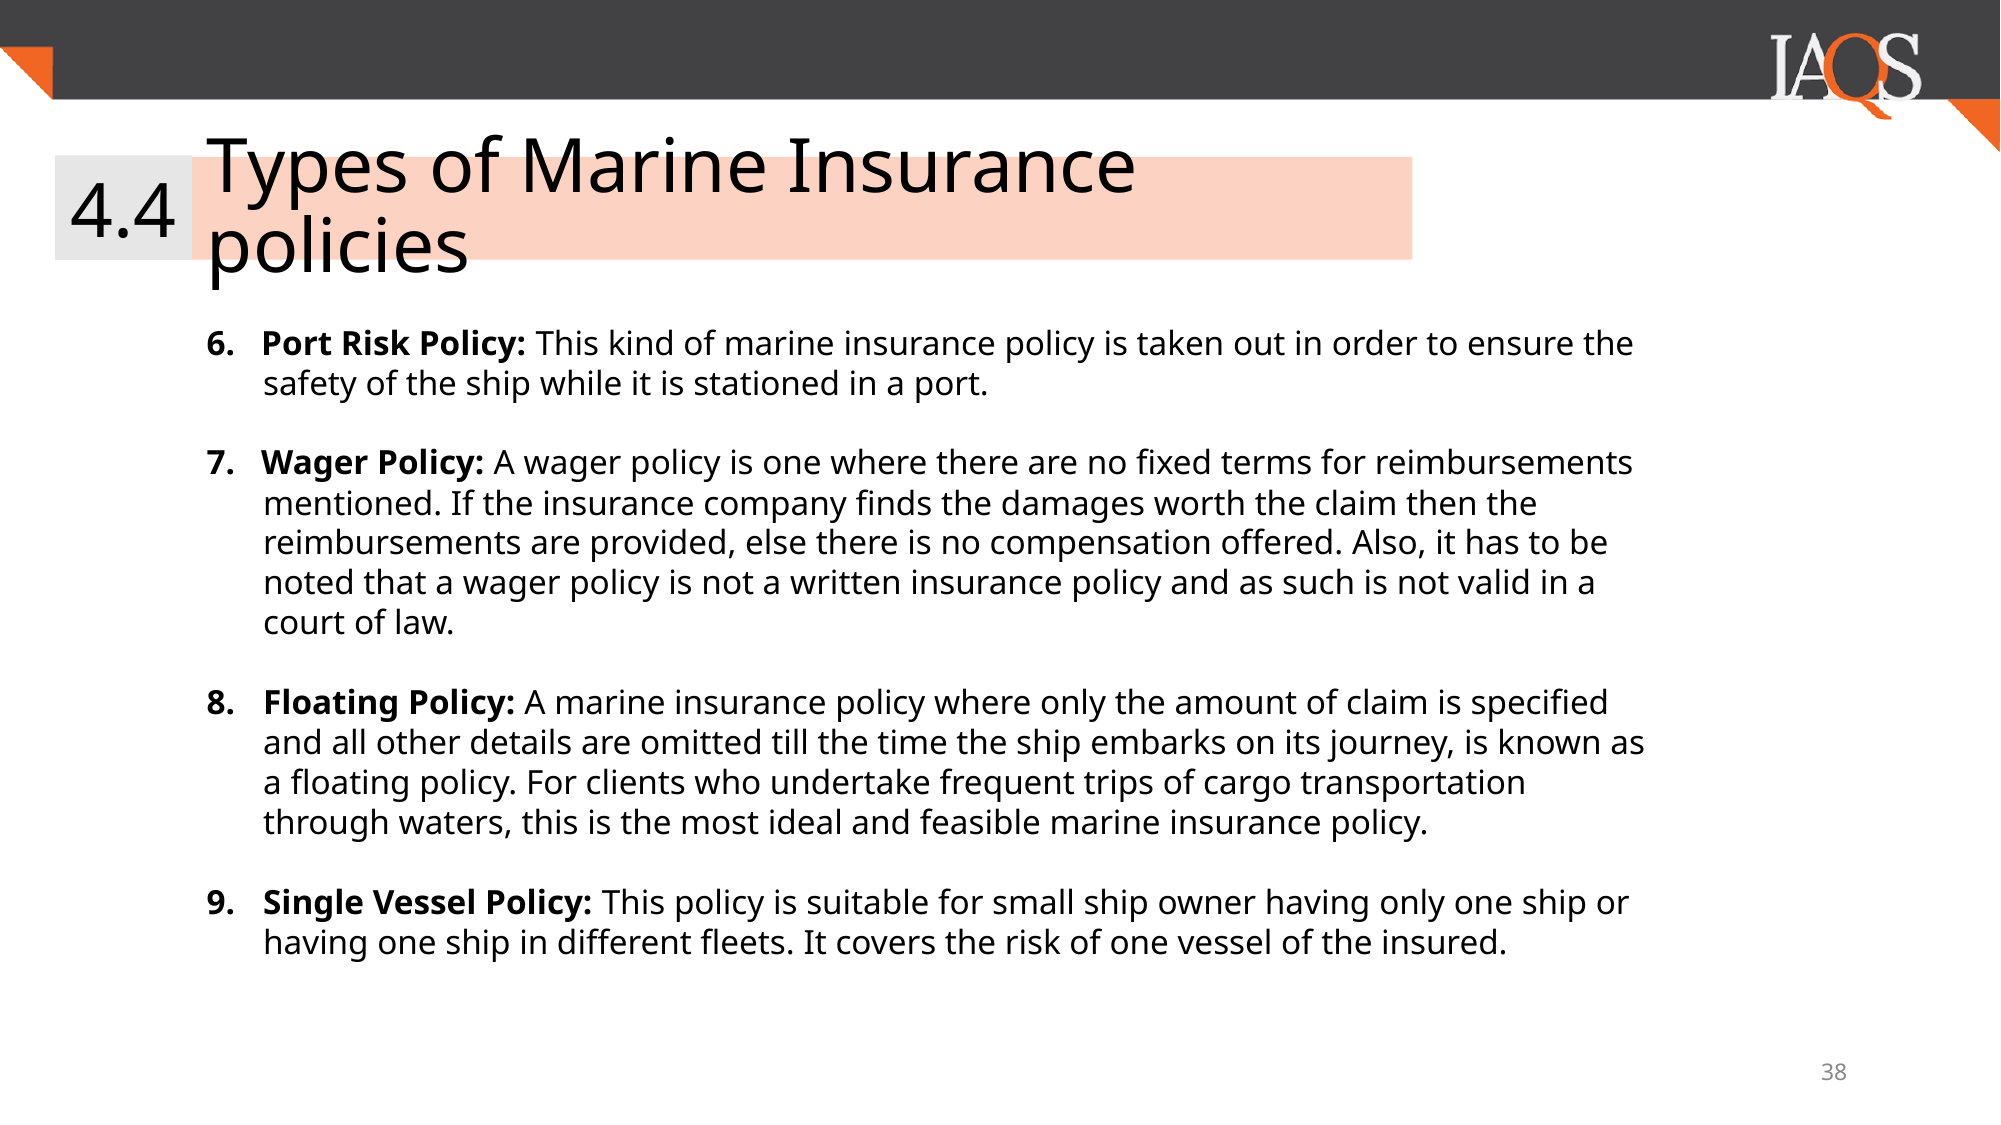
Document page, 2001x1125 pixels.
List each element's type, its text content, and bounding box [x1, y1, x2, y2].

text_box 6. Port Risk Policy: This kind of marine insurance policy is taken out in order to ensure the safety of the ship while it is stationed in a port. 7. Wager Policy: A wager policy is one where there are no fixed terms for reimbursements mentioned. If the insurance company finds the damages worth the claim then the reimbursements are provided, else there is no compensation offered. Also, it has to be noted that a wager policy is not a written insurance policy and as such is not valid in a court of law. Floating Policy: A marine insurance policy where only the amount of claim is specified and all other details are omitted till the time the ship embarks on its journey, is known as a floating policy. For clients who undertake frequent trips of cargo transportation through waters, this is the most ideal and feasible marine insurance policy. Single Vessel Policy: This policy is suitable for small ship owner having only one ship or having one ship in different fleets. It covers the risk of one vessel of the insured. [191, 314, 1665, 1009]
picture [0, 0, 2000, 152]
title Types of Marine Insurance policies [192, 156, 1413, 260]
slide_number ‹#› [1412, 1042, 1863, 1103]
text_box 4.4 [55, 155, 192, 261]
